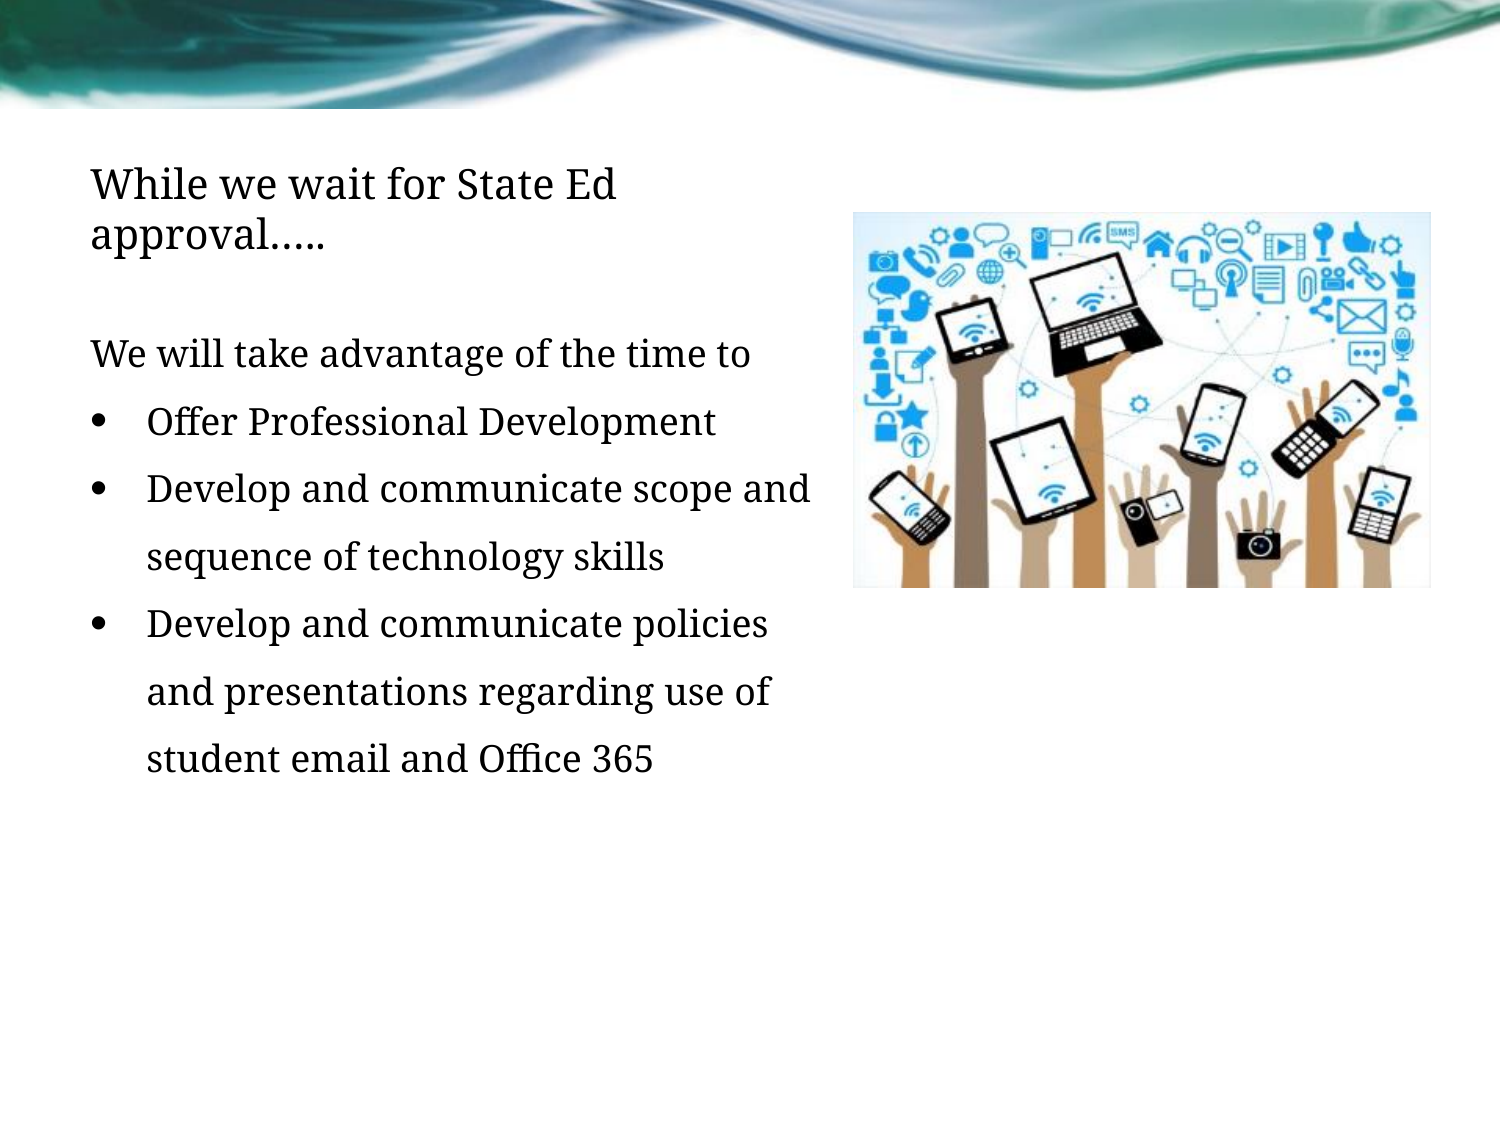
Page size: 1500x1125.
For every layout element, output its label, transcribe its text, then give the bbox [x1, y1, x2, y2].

title While we wait for State Ed approval….. [75, 149, 838, 299]
list We will take advantage of the time to Offer Professional Development Develop and communicate scope and sequence of technology skills Develop and communicate policies and presentations regarding use of student email and Office 365 [75, 299, 838, 1005]
picture [852, 212, 1431, 588]
picture [0, 0, 1500, 109]
